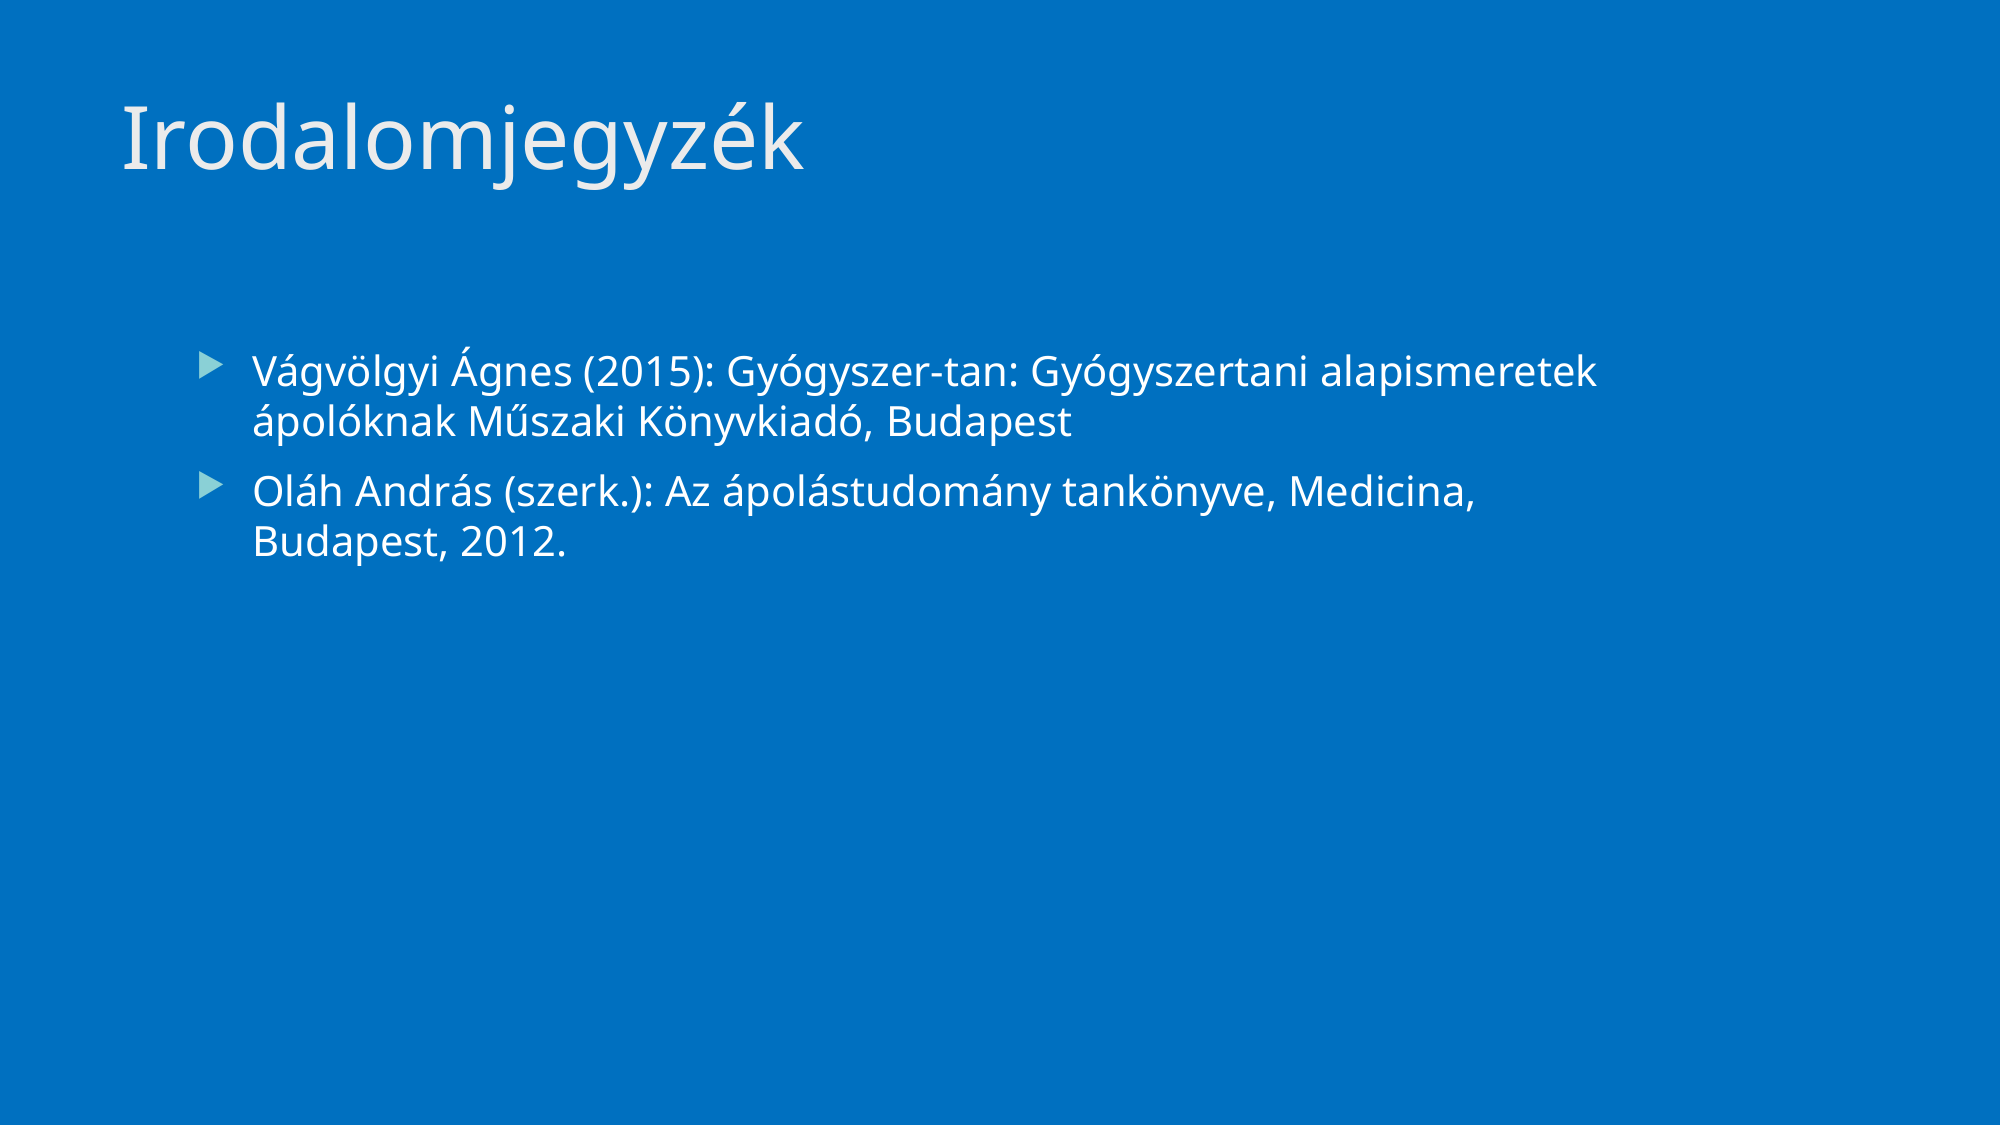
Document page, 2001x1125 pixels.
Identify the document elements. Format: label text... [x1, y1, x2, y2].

list Vágvölgyi Ágnes (2015): Gyógyszer-tan: Gyógyszertani alapismeretek ápolóknak Műszaki Könyvkiadó, Budapest Oláh András (szerk.): Az ápolástudomány tankönyve, Medicina, Budapest, 2012. [181, 336, 1649, 1025]
title Irodalomjegyzék [106, 74, 1649, 304]
